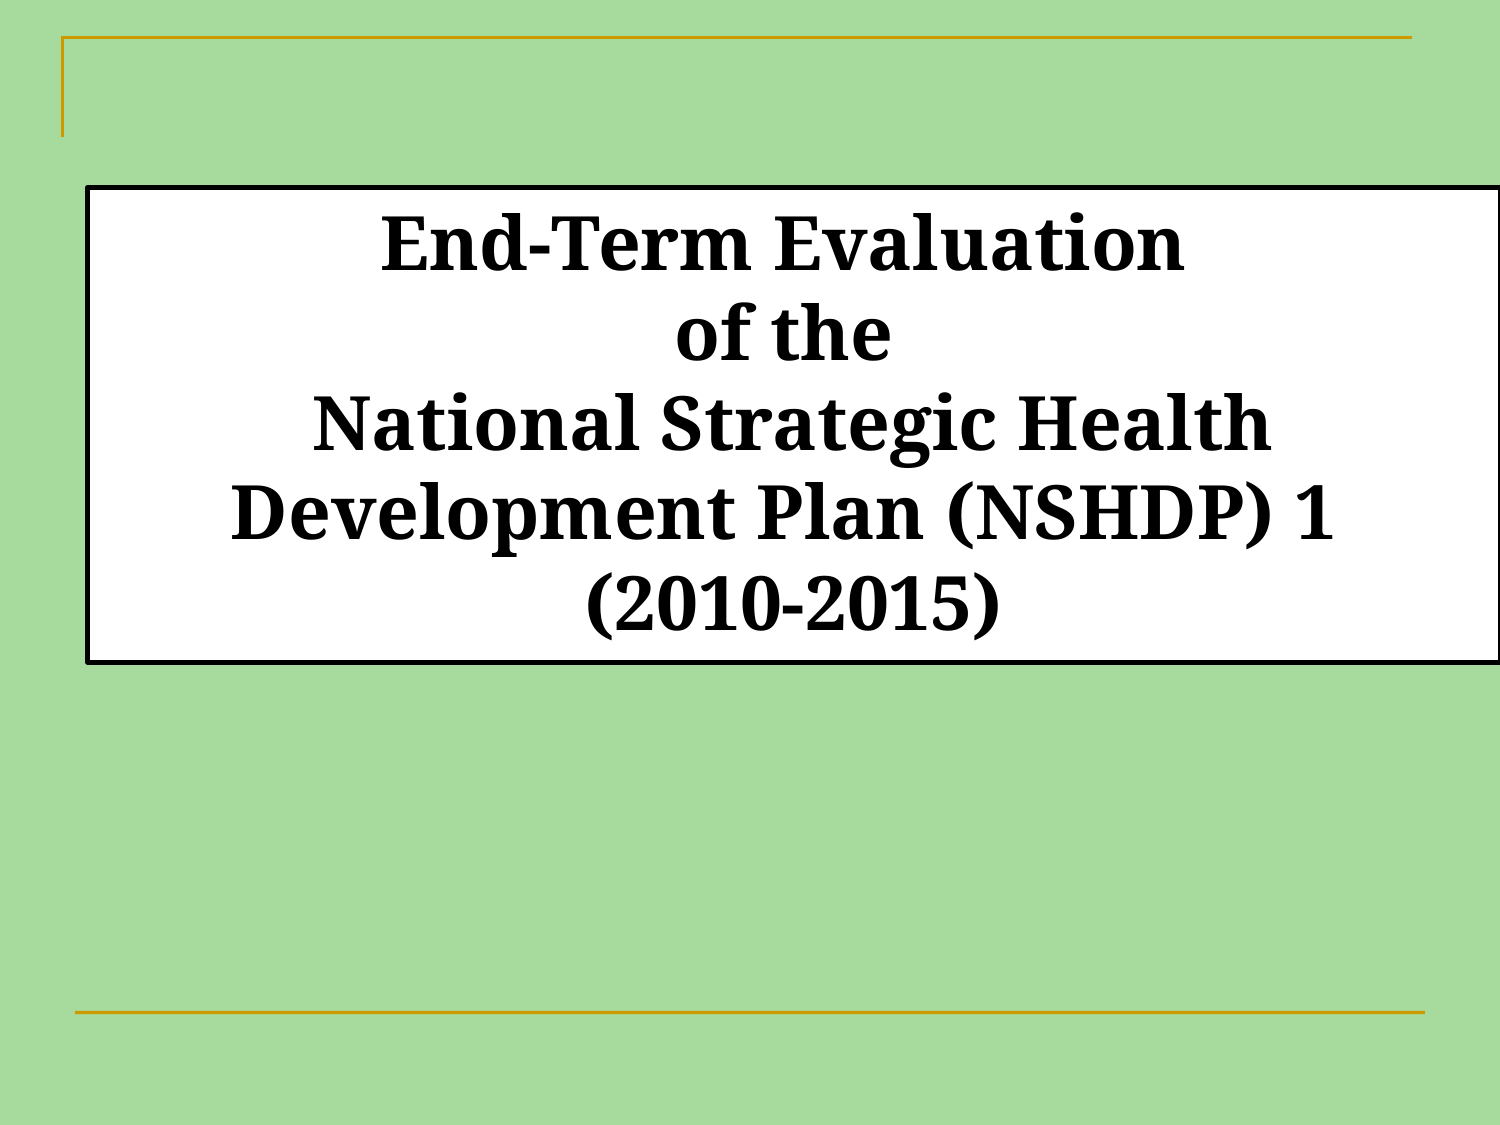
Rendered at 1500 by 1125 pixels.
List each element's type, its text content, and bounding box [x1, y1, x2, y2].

title End-Term Evaluation of the National Strategic Health Development Plan (NSHDP) 1 (2010-2015) [85, 185, 1500, 665]
